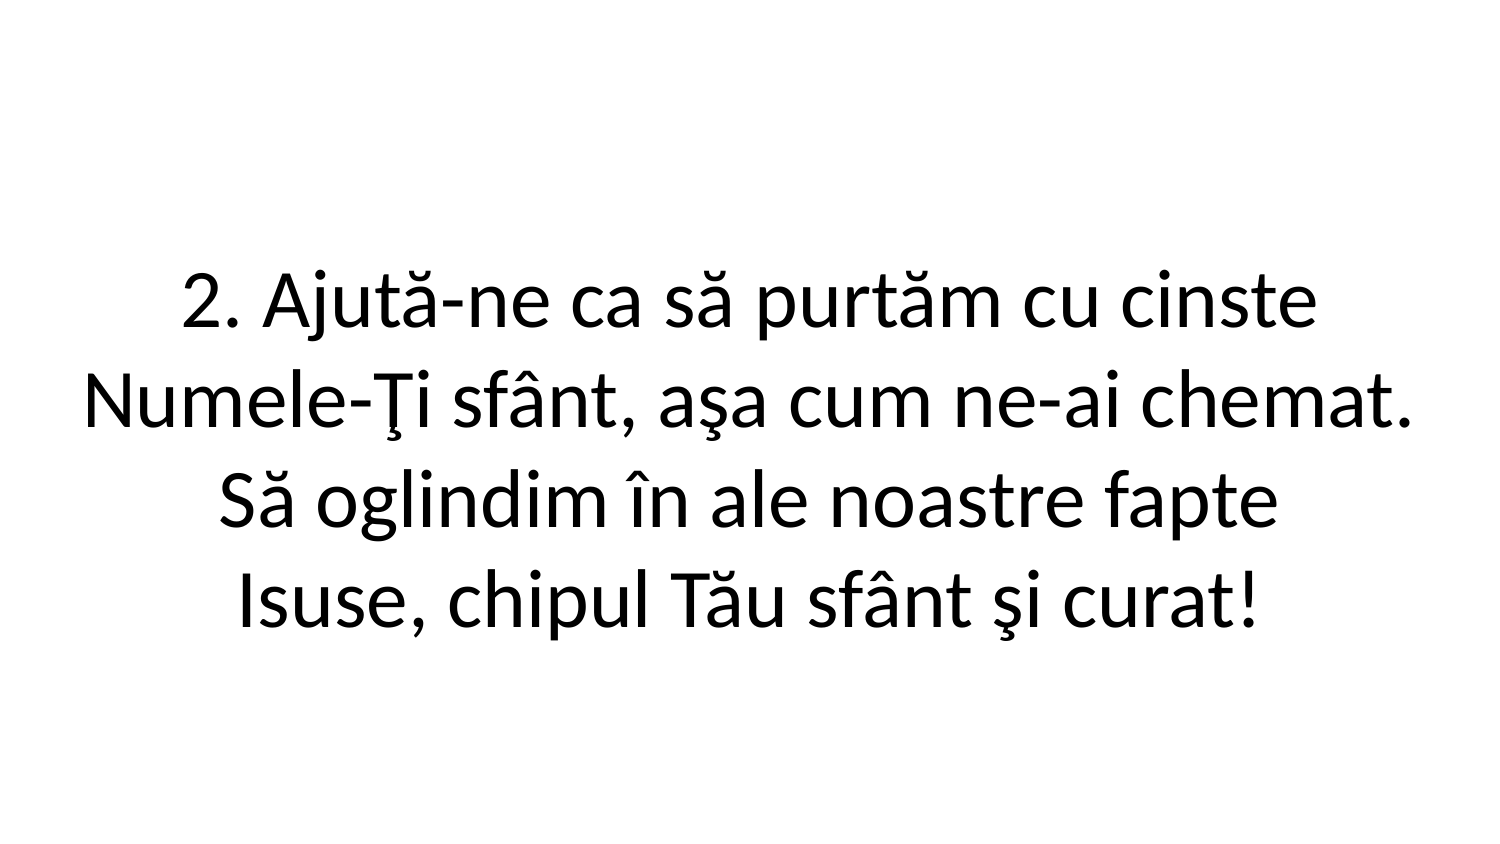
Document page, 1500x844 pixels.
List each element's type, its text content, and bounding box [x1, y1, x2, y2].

text_box 2. Ajută-ne ca să purtăm cu cinste Numele-Ţi sfânt, aşa cum ne-ai chemat. Să oglindim în ale noastre fapte Isuse, chipul Tău sfânt şi curat! [67, 192, 1433, 652]
